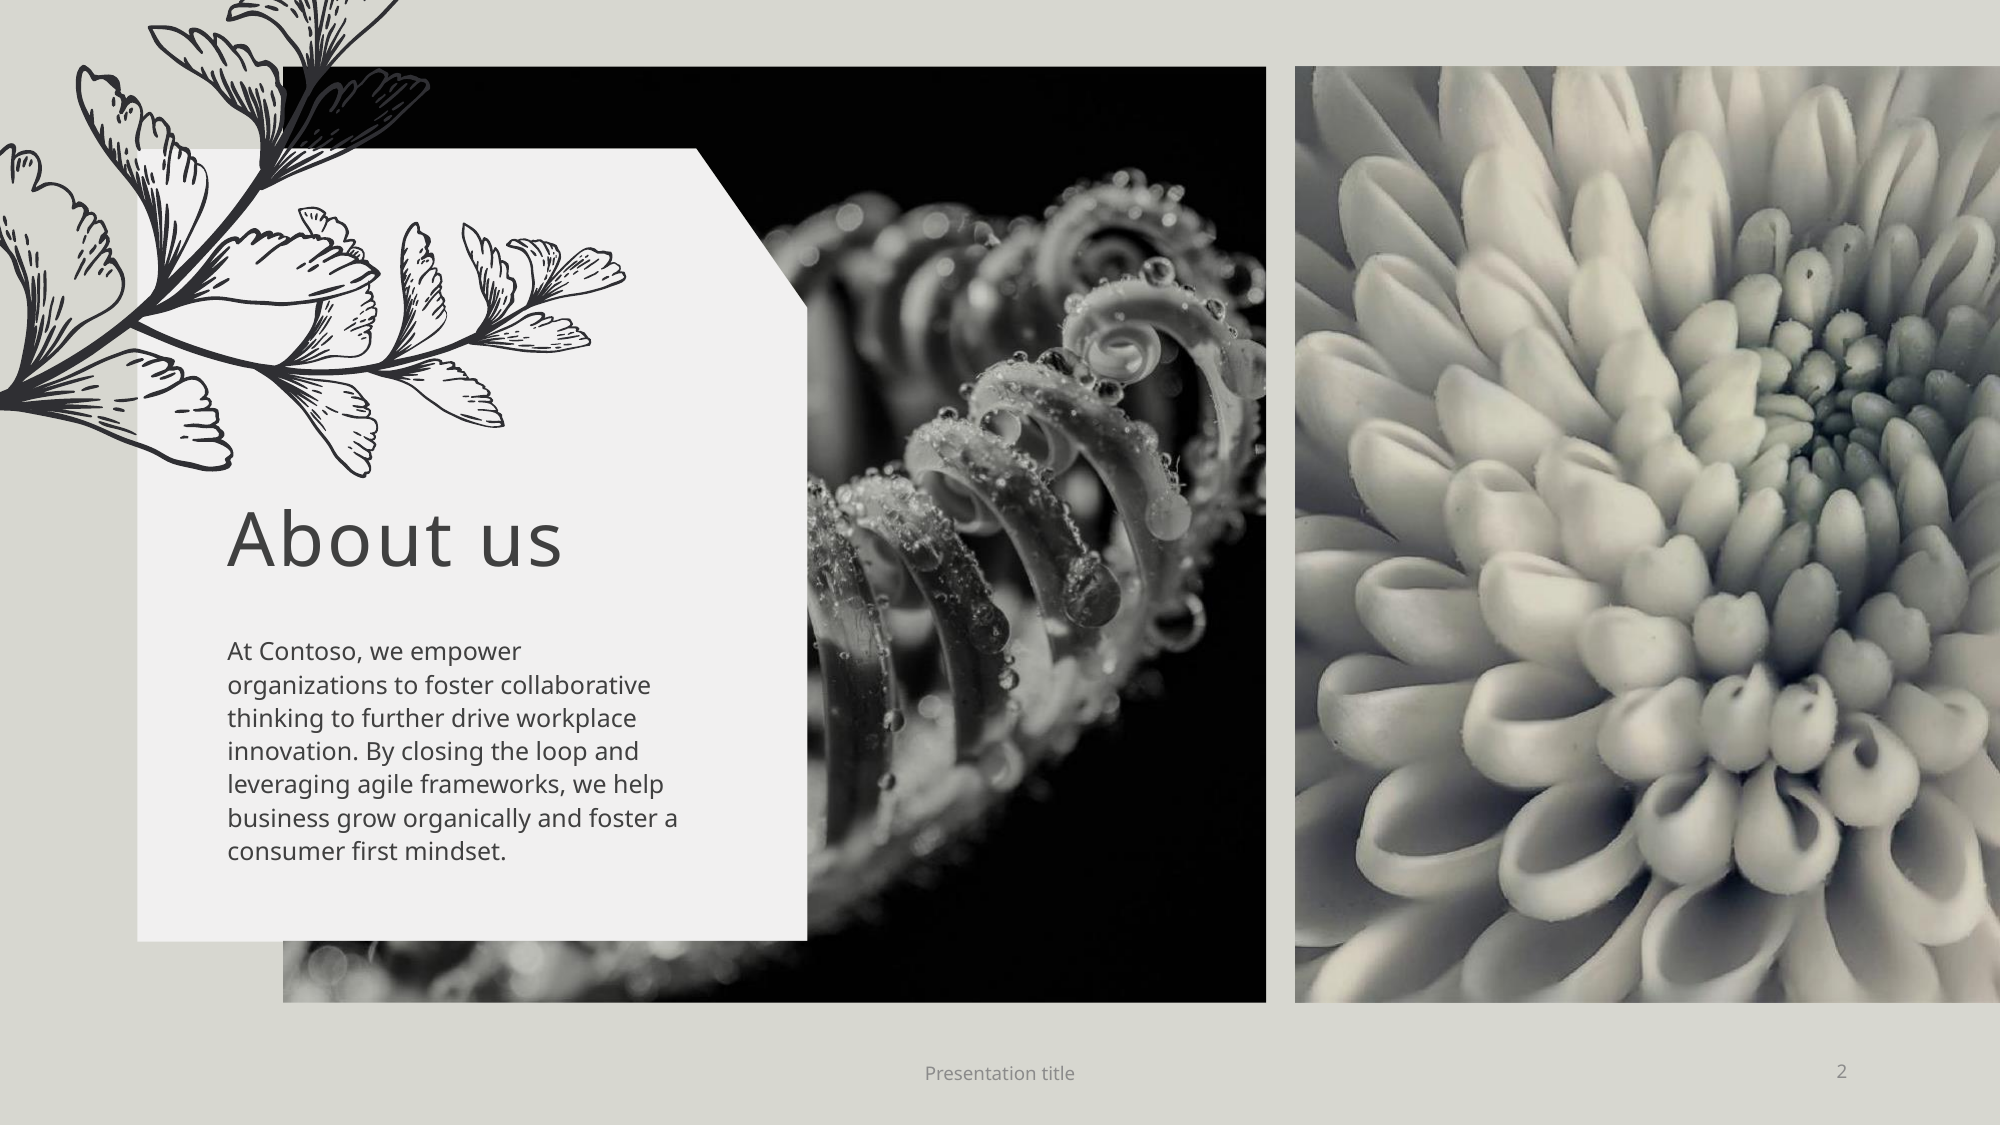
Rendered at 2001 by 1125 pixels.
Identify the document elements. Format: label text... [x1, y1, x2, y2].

title About us [212, 461, 283, 591]
slide_number 2 [1412, 1042, 1863, 1103]
list At Contoso, we empower organizations to foster collaborative thinking to further drive workplace innovation. By closing the loop and leveraging agile frameworks, we help business grow organically and foster a consumer first mindset. [212, 624, 283, 878]
text_box [224, 0, 400, 66]
picture [1295, 66, 2000, 1003]
footer Presentation title [662, 1042, 1338, 1103]
picture [283, 66, 1267, 1003]
text_box [0, 24, 283, 473]
